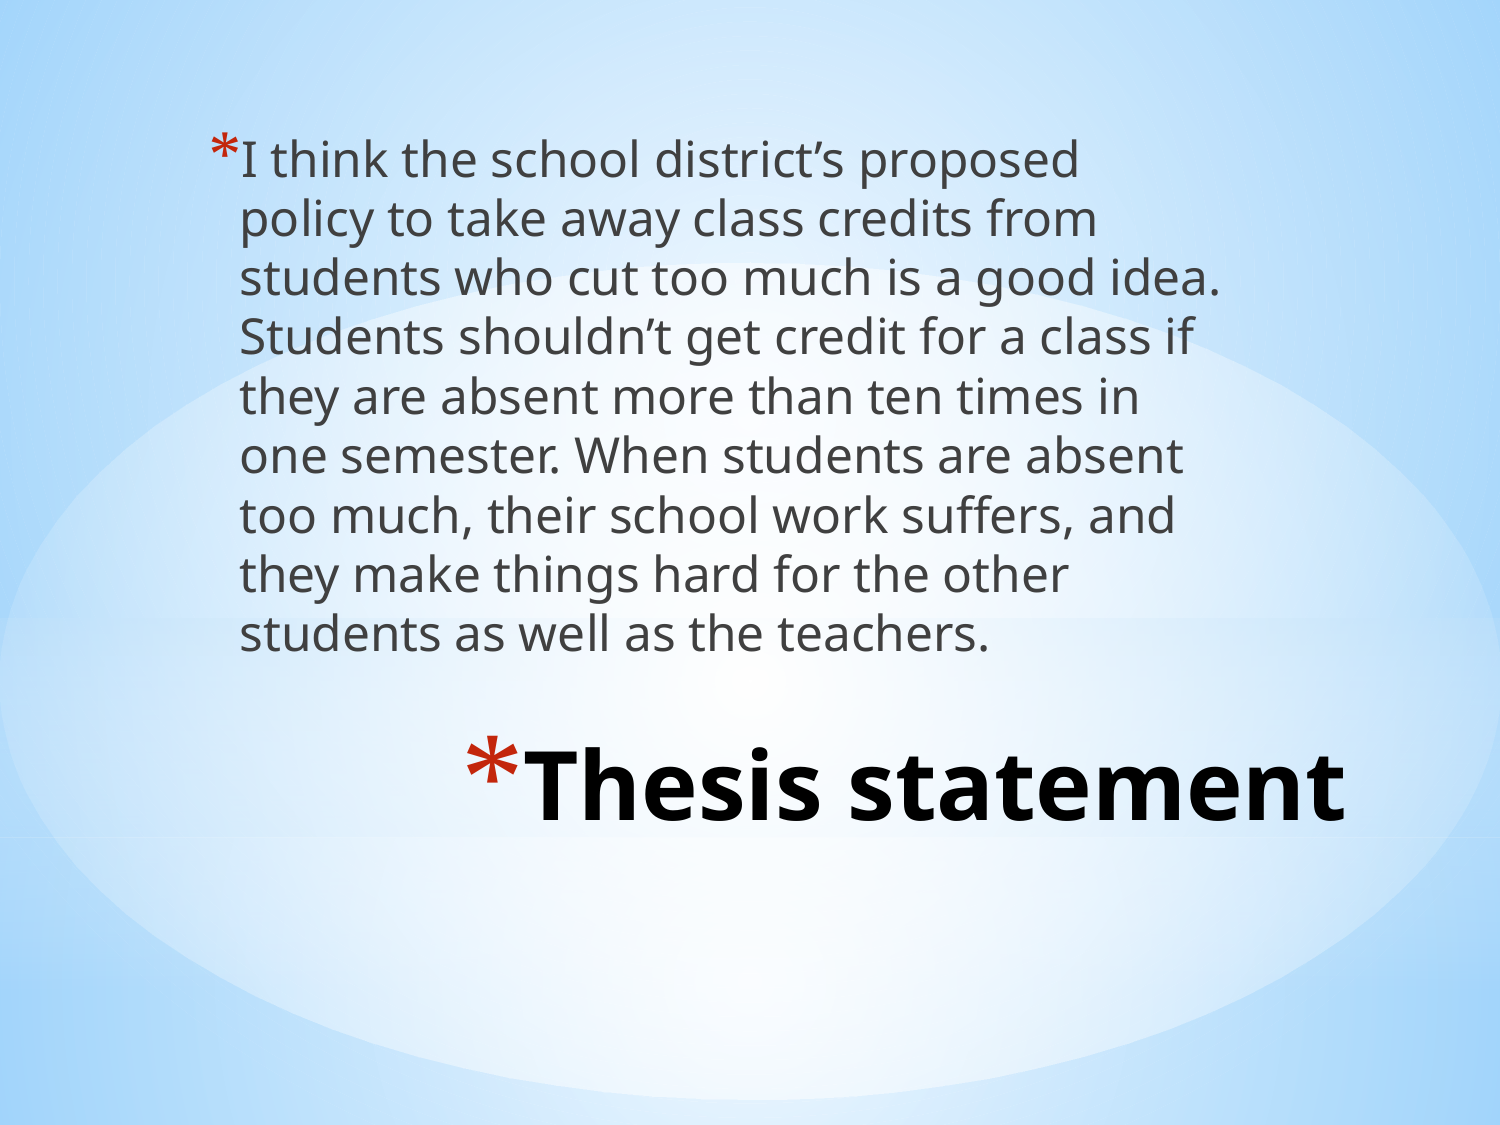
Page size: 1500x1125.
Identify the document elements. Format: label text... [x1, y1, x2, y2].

title Thesis statement [294, 717, 1363, 905]
list I think the school district’s proposed policy to take away class credits from students who cut too much is a good idea. Students shouldn’t get credit for a class if they are absent more than ten times in one semester. When students are absent too much, their school work suffers, and they make things hard for the other students as well as the teachers. [187, 120, 1238, 690]
